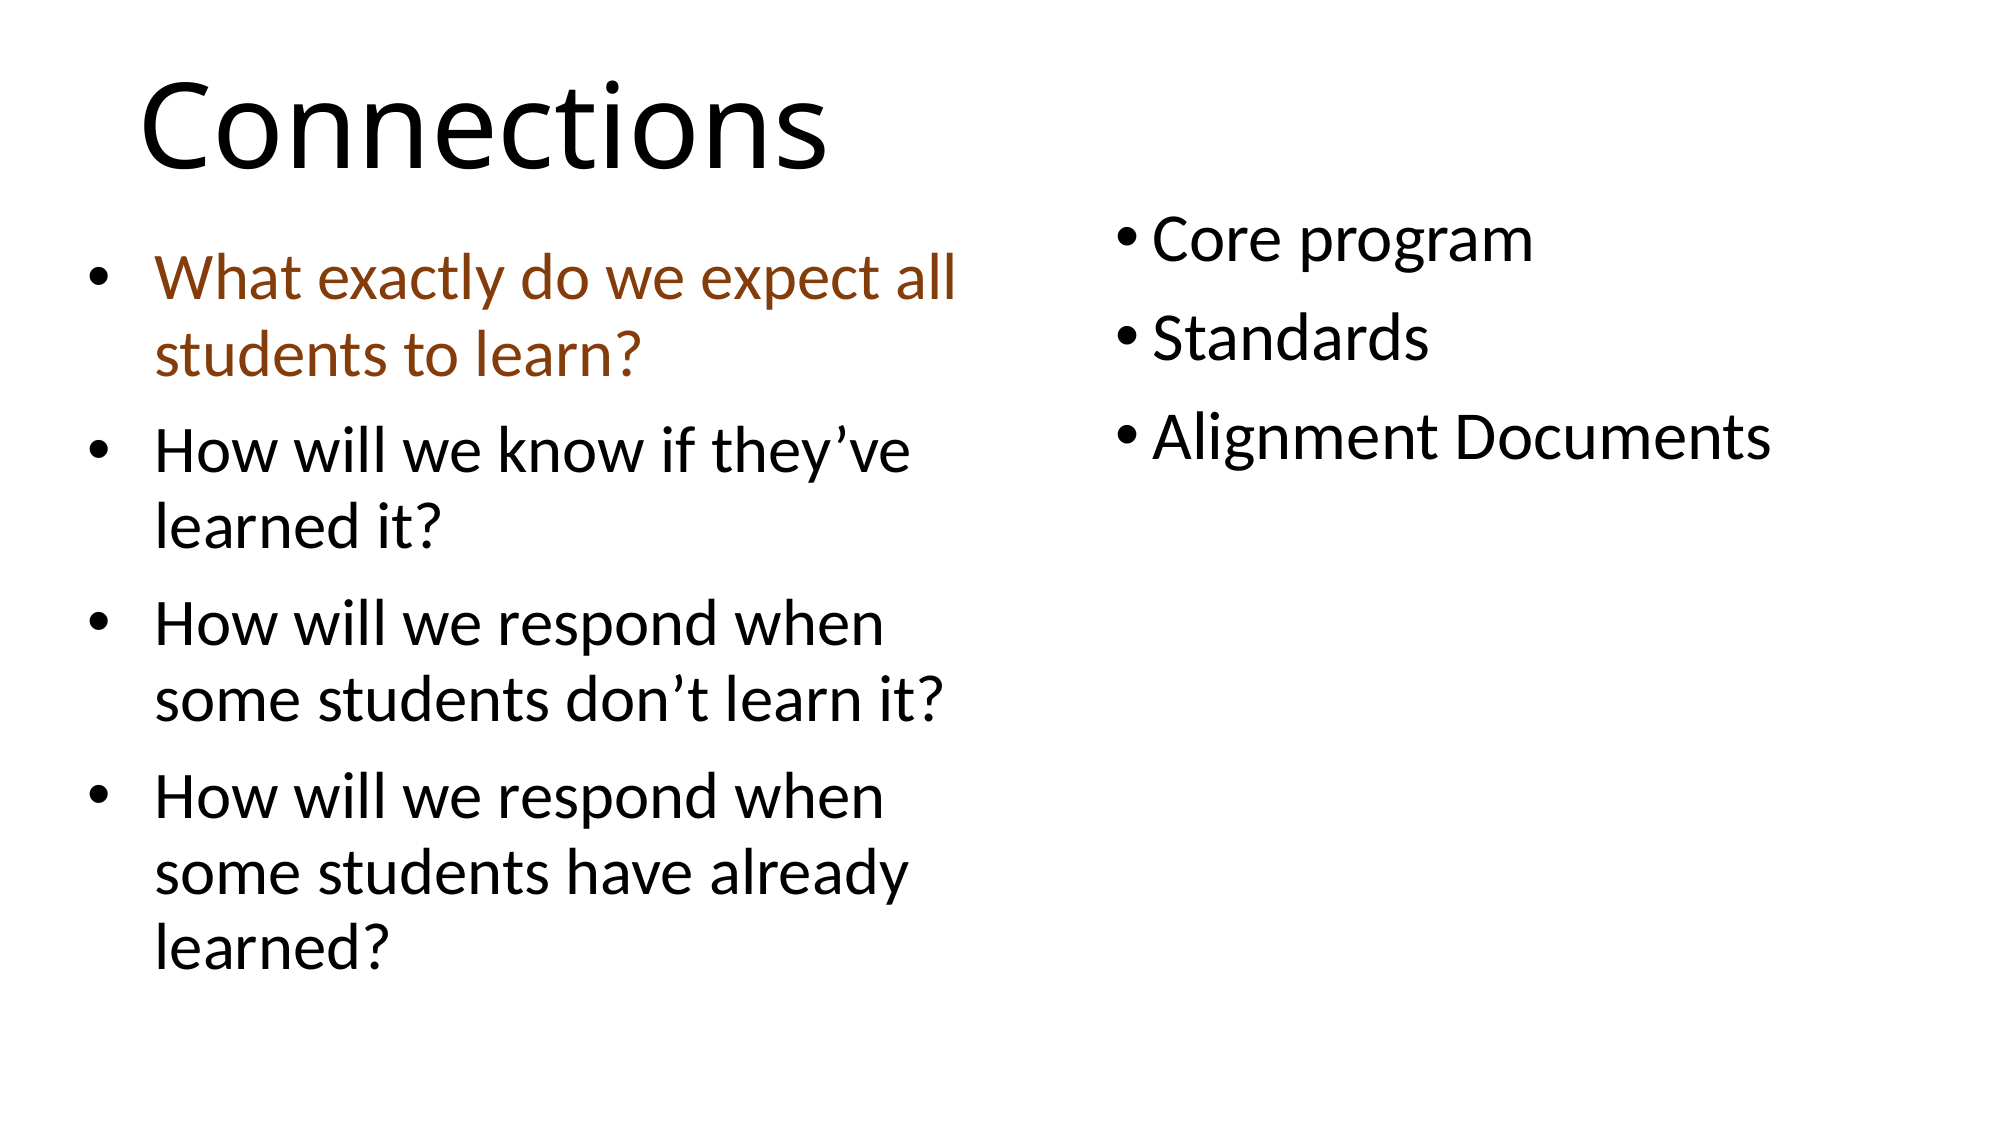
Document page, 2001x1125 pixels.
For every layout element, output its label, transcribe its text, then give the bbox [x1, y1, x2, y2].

title Connections [137, 59, 1863, 278]
list Core program Standards Alignment Documents [1100, 191, 2000, 885]
list What exactly do we expect all students to learn? How will we know if they’ve learned it? How will we respond when some students don’t learn it? How will we respond when some students have already learned? [64, 231, 1047, 959]
